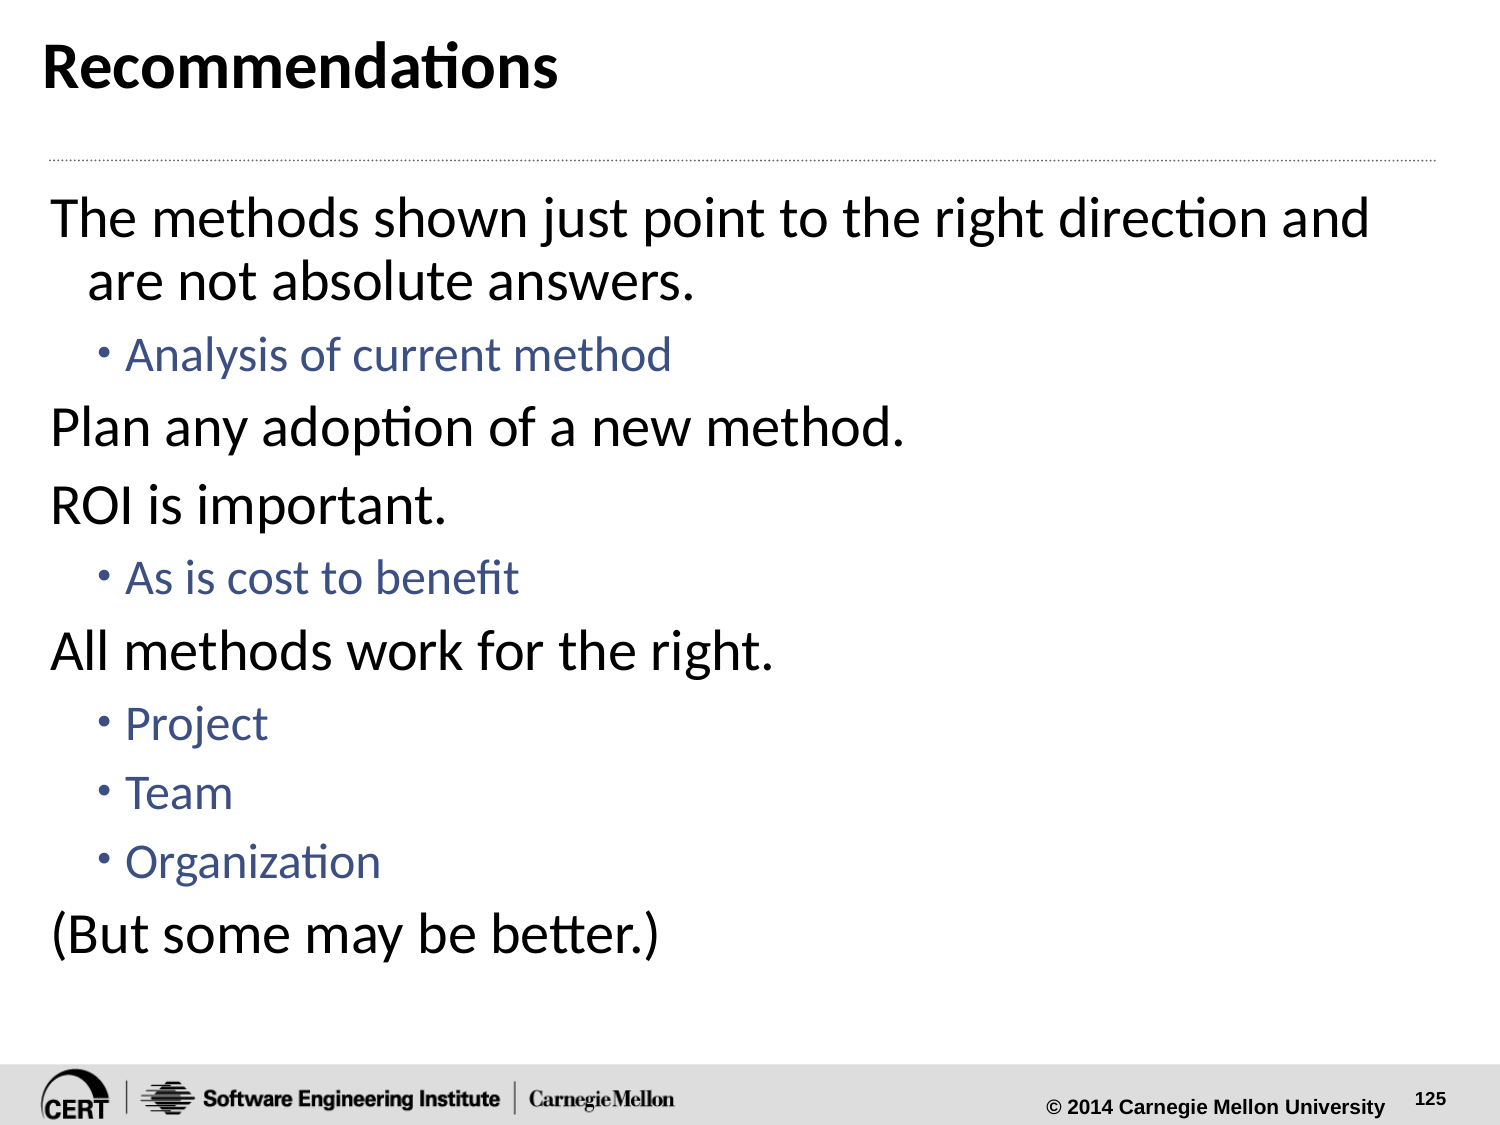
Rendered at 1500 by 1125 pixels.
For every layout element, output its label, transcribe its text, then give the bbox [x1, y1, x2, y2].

picture [24, 1065, 688, 1125]
title Recommendations [42, 37, 1434, 155]
list The methods shown just point to the right direction and are not absolute answers. Analysis of current method Plan any adoption of a new method. ROI is important. As is cost to benefit All methods work for the right. Project Team Organization (But some may be better.) [49, 187, 1438, 1001]
